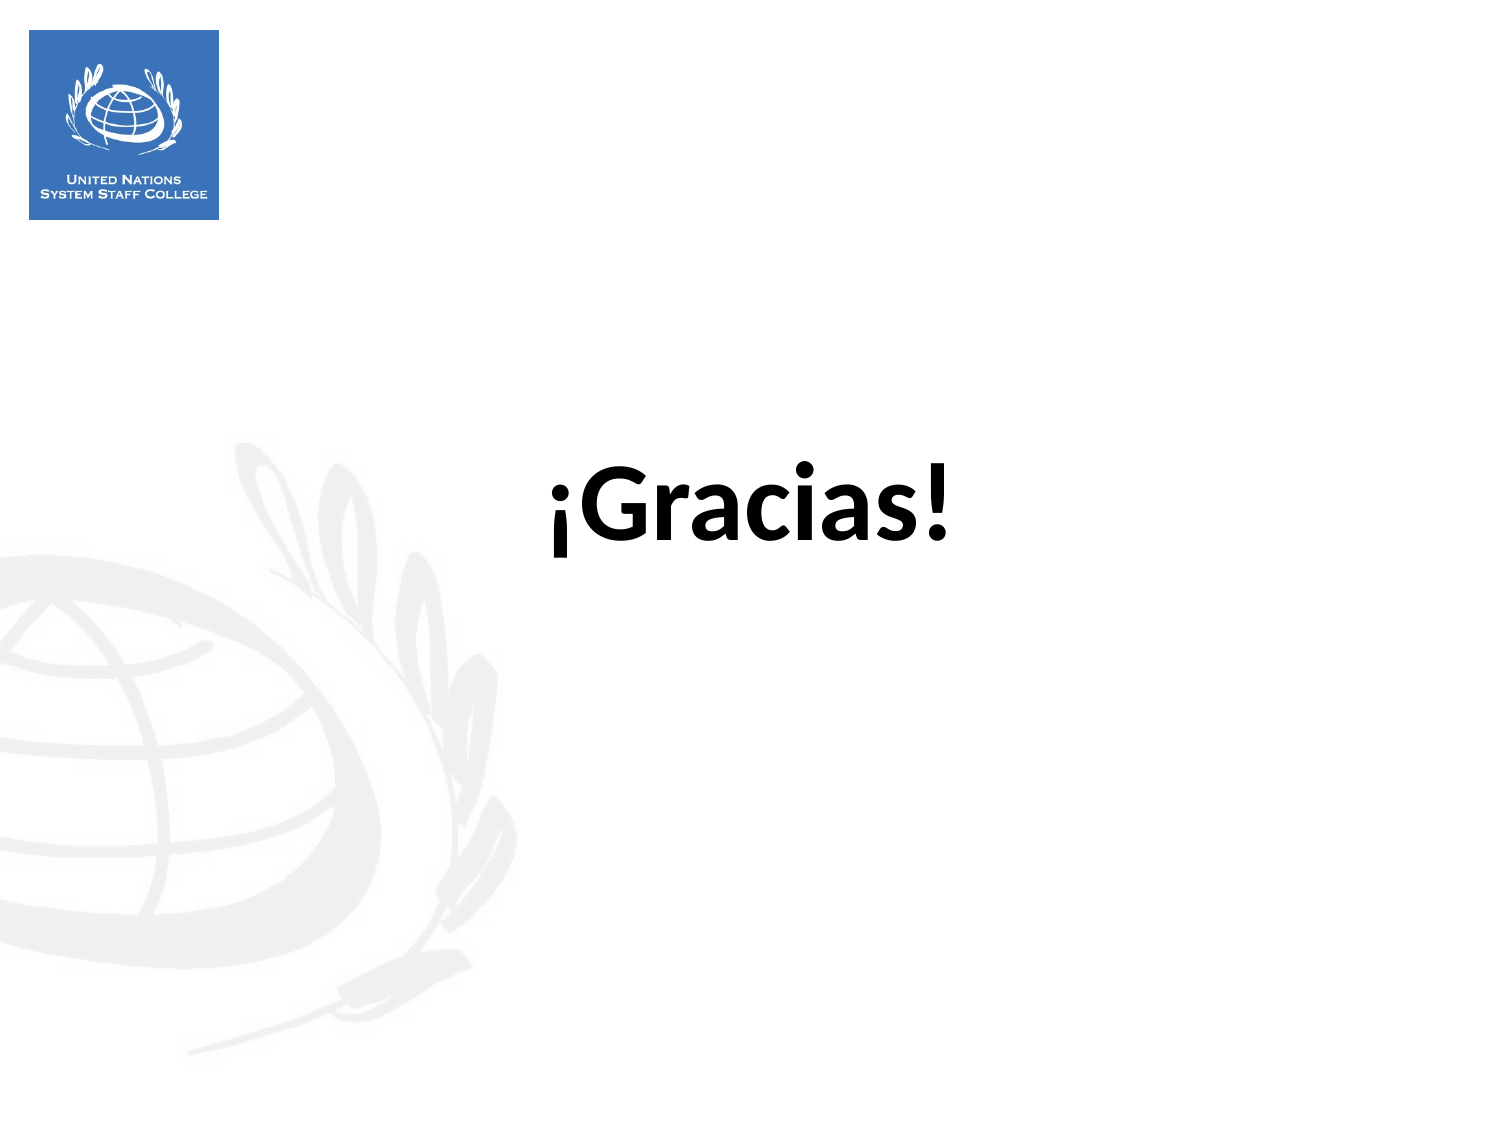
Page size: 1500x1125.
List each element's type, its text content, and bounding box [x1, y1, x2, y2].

text_box ¡Gracias! [112, 420, 1388, 812]
picture [29, 30, 219, 220]
